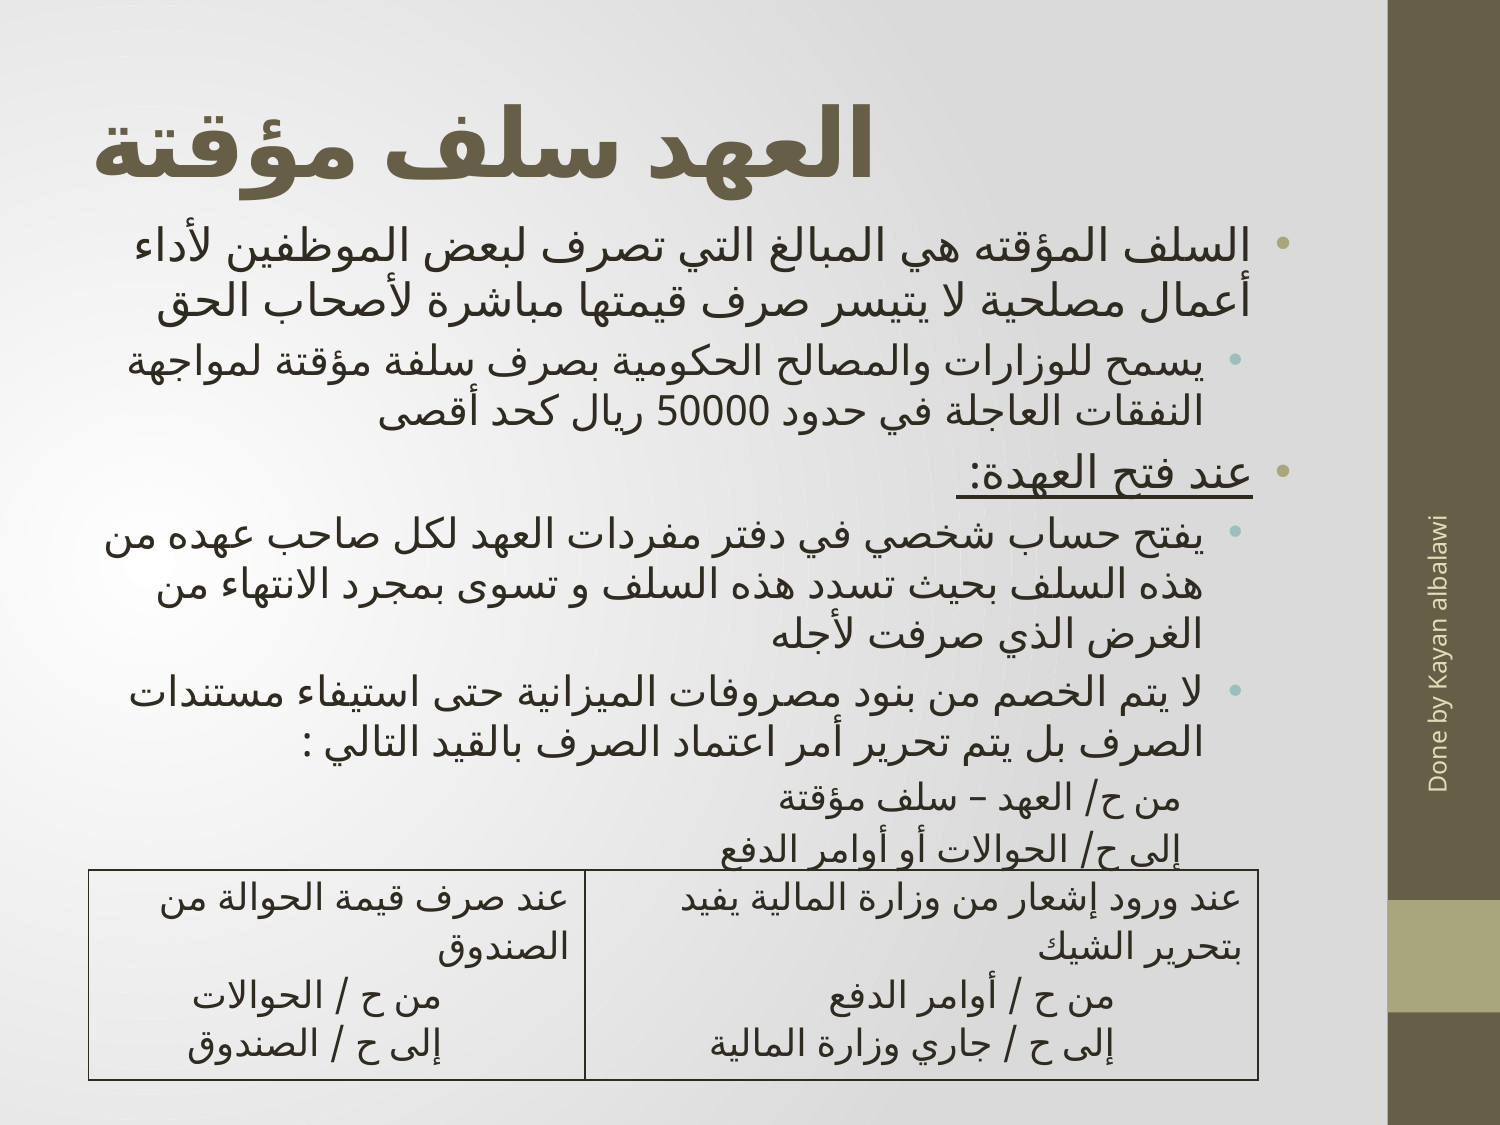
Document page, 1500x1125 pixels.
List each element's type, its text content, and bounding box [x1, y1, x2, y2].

table_header عند صرف قيمة الحوالة من الصندوق من ح / الحوالات إلى ح / الصندوق [89, 871, 584, 1079]
list السلف المؤقته هي المبالغ التي تصرف لبعض الموظفين لأداء أعمال مصلحية لا يتيسر صرف قيمتها مباشرة لأصحاب الحق يسمح للوزارات والمصالح الحكومية بصرف سلفة مؤقتة لمواجهة النفقات العاجلة في حدود 50000 ريال كحد أقصى عند فتح العهدة: يفتح حساب شخصي في دفتر مفردات العهد لكل صاحب عهده من هذه السلف بحيث تسدد هذه السلف و تسوى بمجرد الانتهاء من الغرض الذي صرفت لأجله لا يتم الخصم من بنود مصروفات الميزانية حتى استيفاء مستندات الصرف بل يتم تحرير أمر اعتماد الصرف بالقيد التالي : من ح/ العهد – سلف مؤقتة إلى ح/ الحوالات أو أوامر الدفع [75, 208, 1325, 1050]
title العهد سلف مؤقتة [75, 45, 1325, 208]
footer Done by Kayan albalawi [1408, 500, 1469, 889]
table_header عند ورود إشعار من وزارة المالية يفيد بتحرير الشيك من ح / أوامر الدفع إلى ح / جاري وزارة المالية [586, 871, 1257, 1079]
